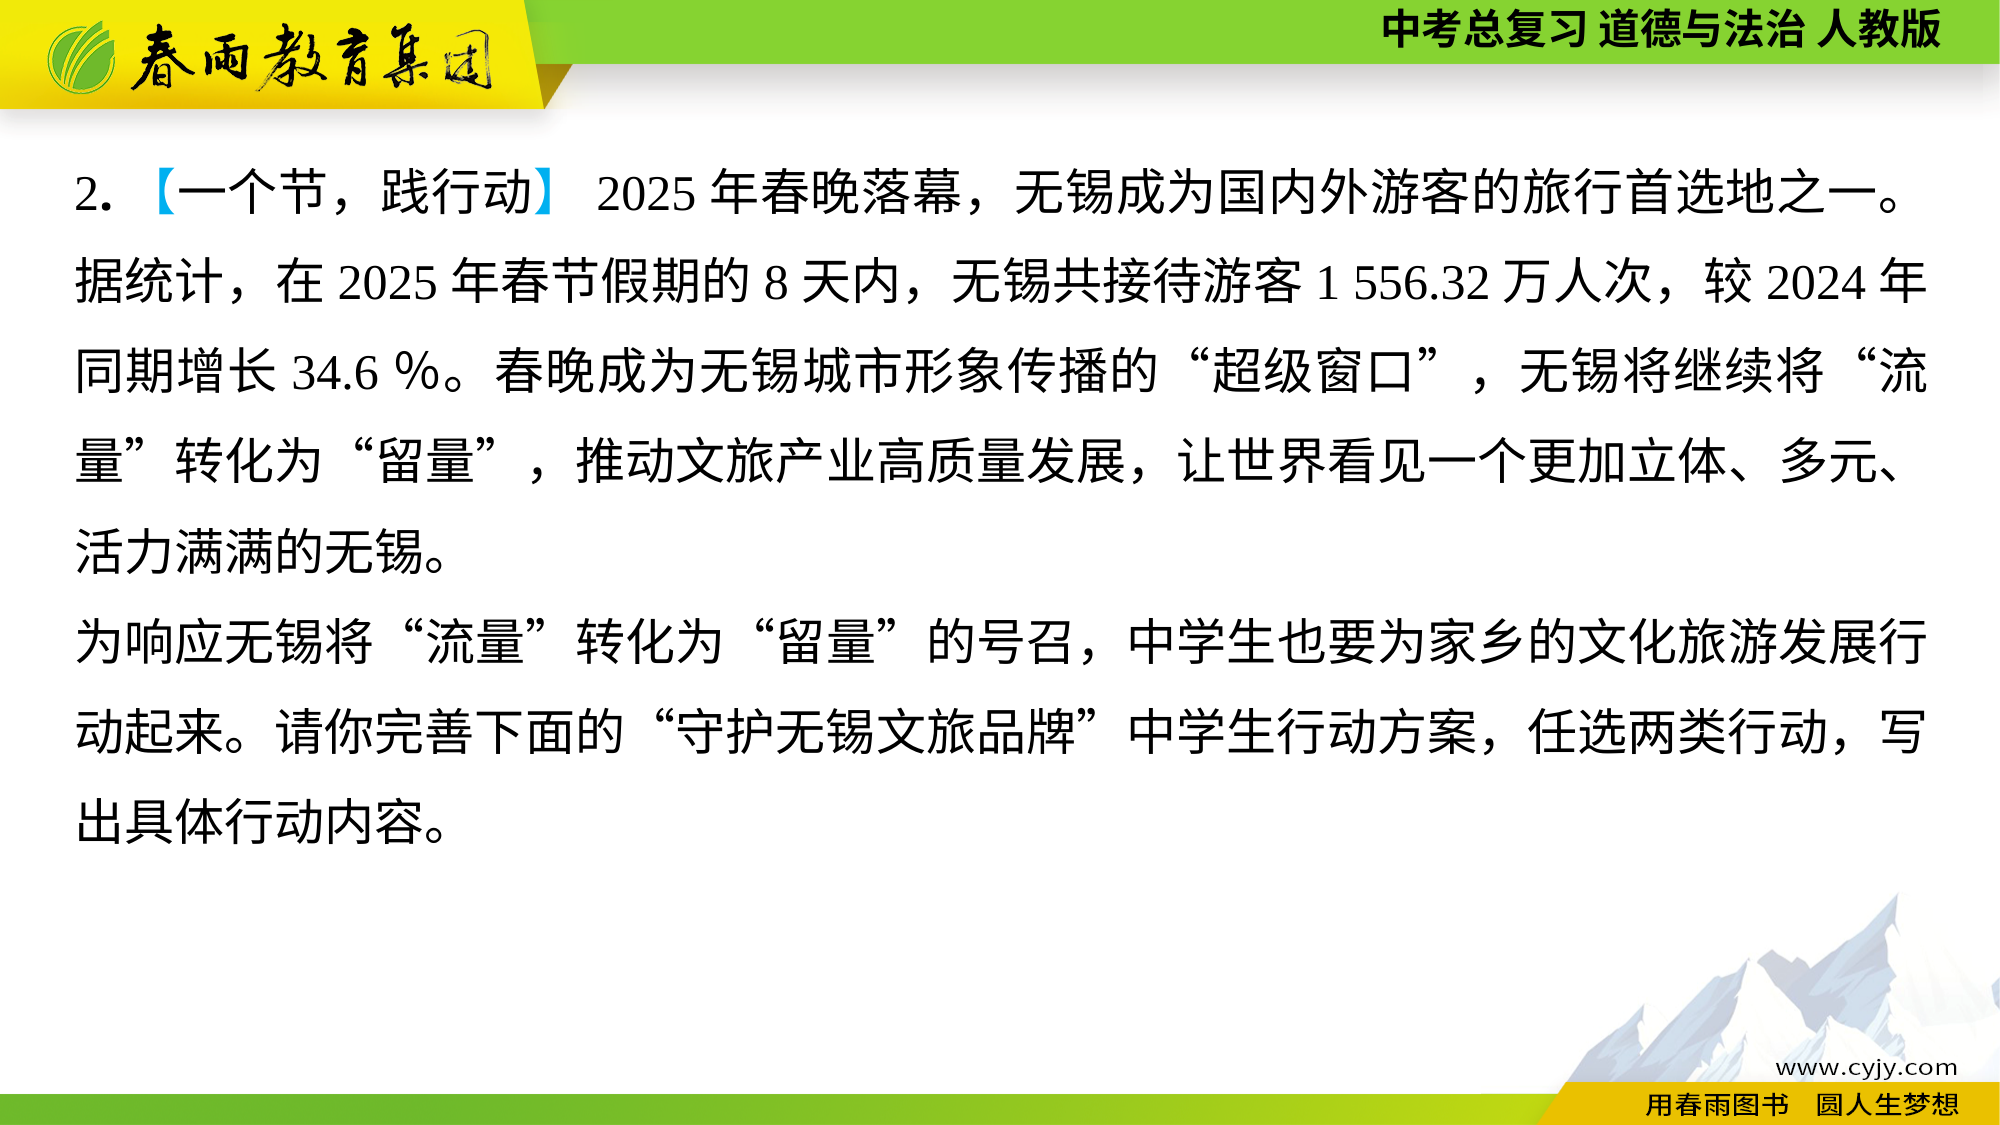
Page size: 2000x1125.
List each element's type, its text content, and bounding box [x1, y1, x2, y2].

picture [0, 0, 2000, 1125]
list 2.【一个节，践行动】2025年春晚落幕，无锡成为国内外游客的旅行首选地之一。据统计，在2025年春节假期的8天内，无锡共接待游客1 556.32万人次，较2024年同期增长34.6％。春晚成为无锡城市形象传播的“超级窗口”，无锡将继续将“流量”转化为“留量”，推动文旅产业高质量发展，让世界看见一个更加立体、多元、活力满满的无锡。 为响应无锡将“流量”转化为“留量”的号召，中学生也要为家乡的文化旅游发展行动起来。请你完善下面的“守护无锡文旅品牌”中学生行动方案，任选两类行动，写出具体行动内容。 [59, 122, 1944, 854]
